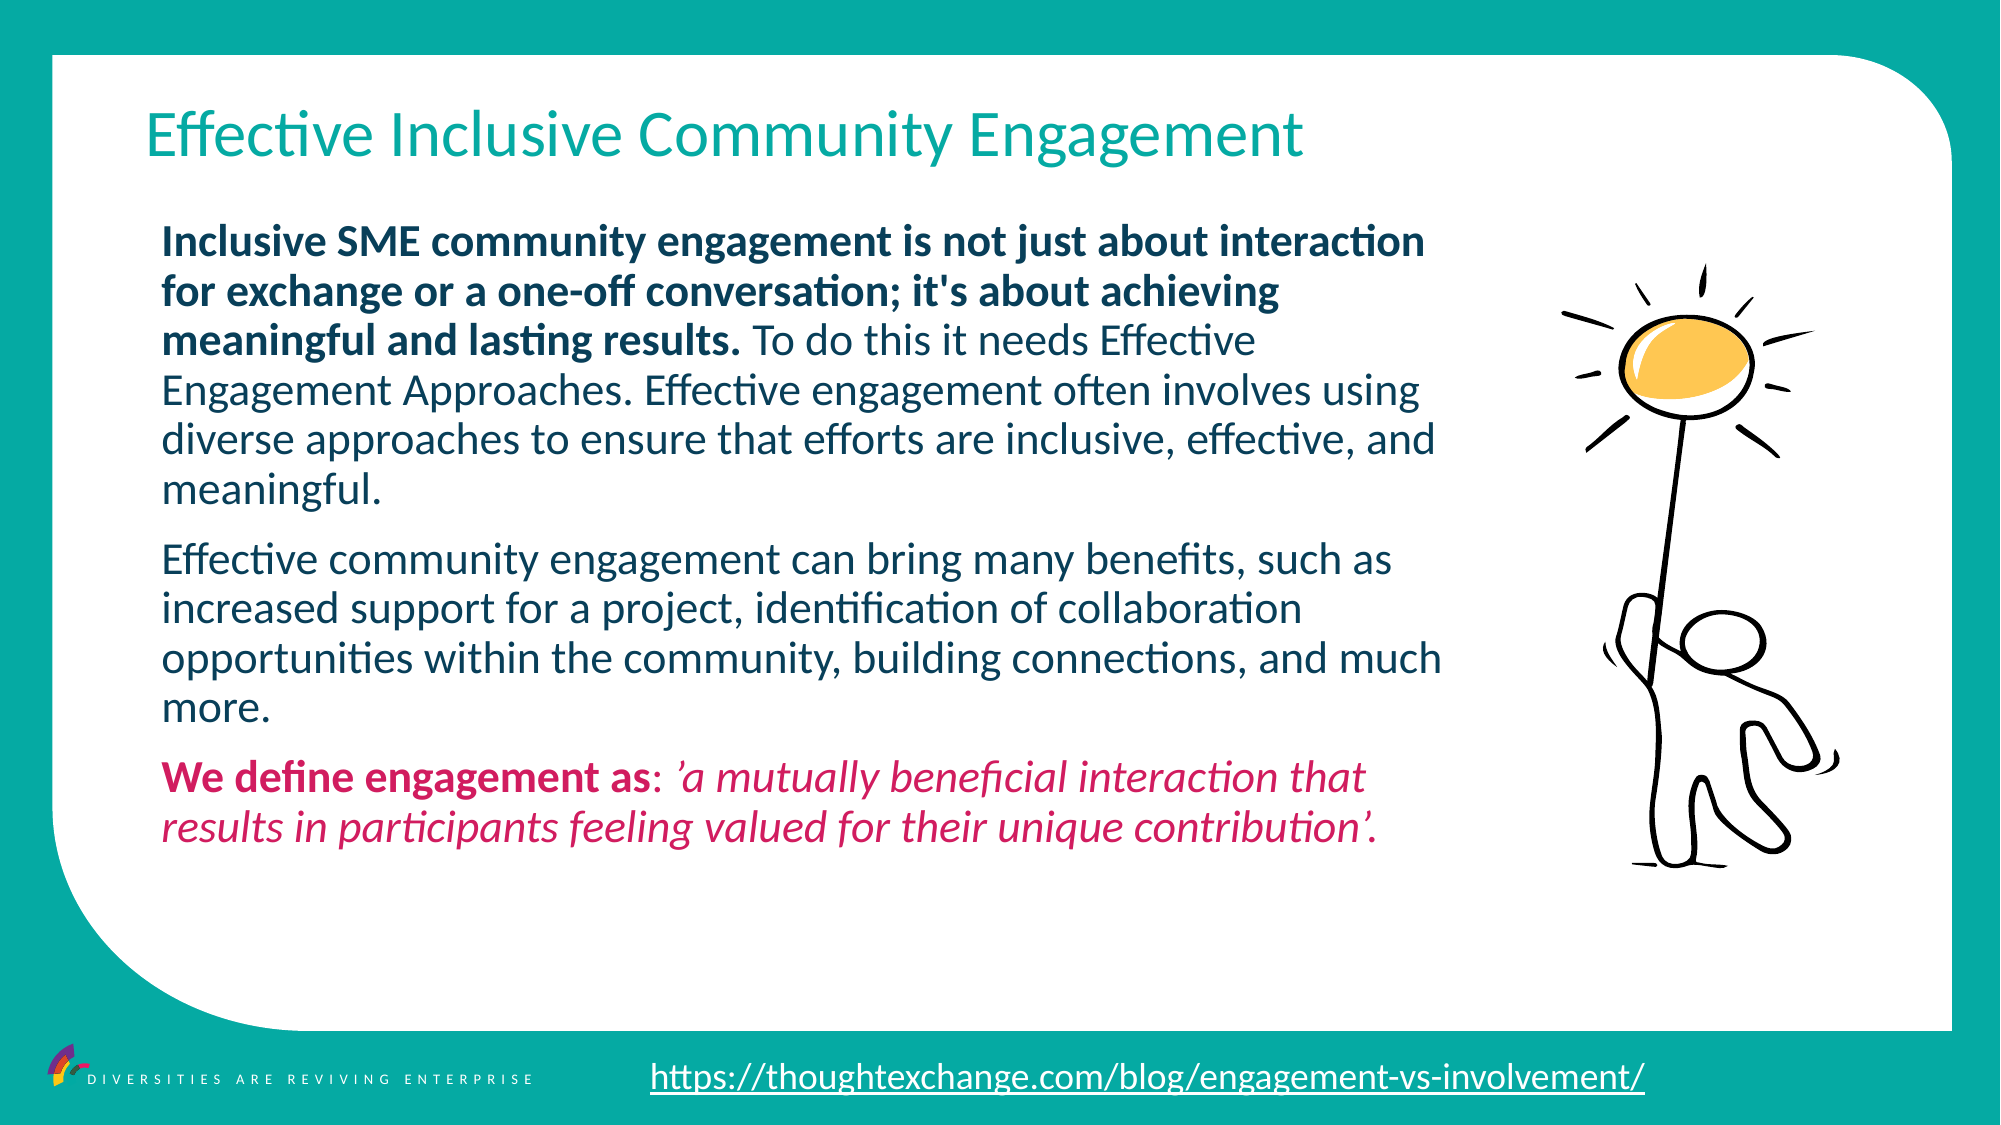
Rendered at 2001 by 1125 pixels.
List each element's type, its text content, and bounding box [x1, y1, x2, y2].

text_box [1602, 592, 1840, 869]
list Inclusive SME community engagement is not just about interaction for exchange or a one-off conversation; it's about achieving meaningful and lasting results. To do this it needs Effective Engagement Approaches. Effective engagement often involves using diverse approaches to ensure that efforts are inclusive, effective, and meaningful. Effective community engagement can bring many benefits, such as increased support for a project, identification of collaboration opportunities within the community, building connections, and much more. We define engagement as: ’a mutually beneficial interaction that results in participants feeling valued for their unique contribution’. [146, 224, 1500, 842]
text_box https://thoughtexchange.com/blog/engagement-vs-involvement/ [634, 1044, 1921, 1105]
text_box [1561, 263, 1816, 688]
list Effective Inclusive Community Engagement [130, 91, 1980, 224]
